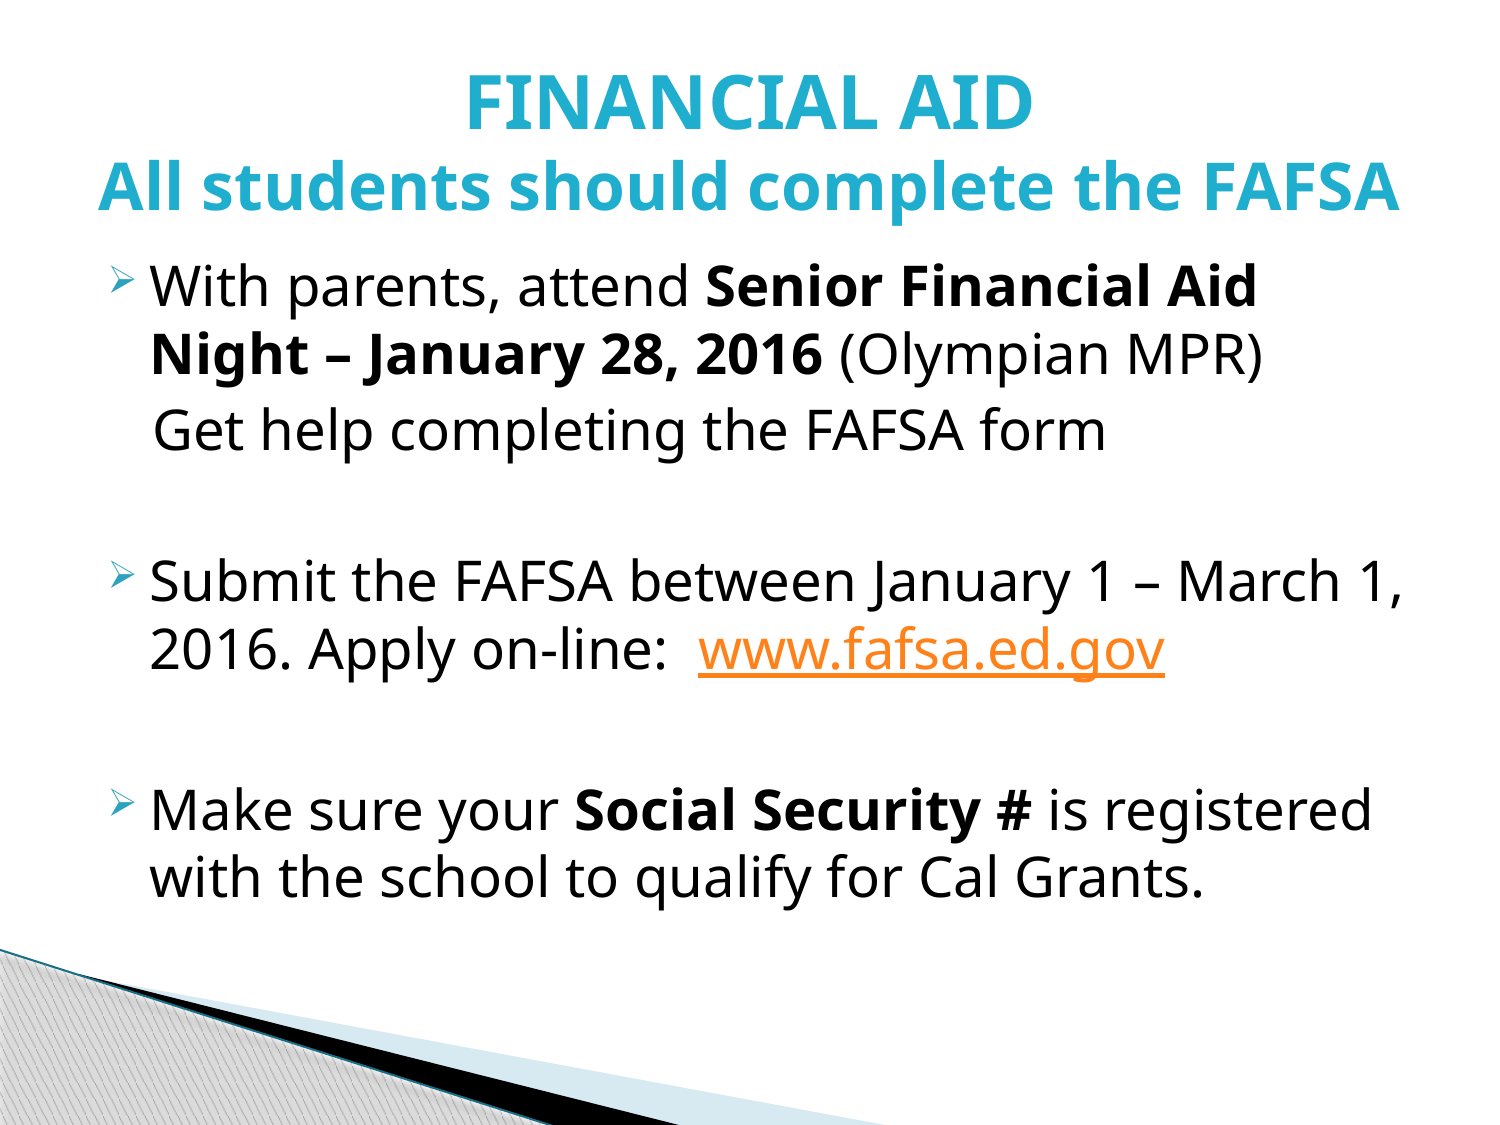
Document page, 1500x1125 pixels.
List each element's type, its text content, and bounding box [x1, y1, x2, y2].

title FINANCIAL AID All students should complete the FAFSA [75, 45, 1425, 233]
list With parents, attend Senior Financial Aid Night – January 28, 2016 (Olympian MPR) Get help completing the FAFSA form Submit the FAFSA between January 1 – March 1, 2016. Apply on-line: www.fafsa.ed.gov Make sure your Social Security # is registered with the school to qualify for Cal Grants. [75, 243, 1425, 986]
